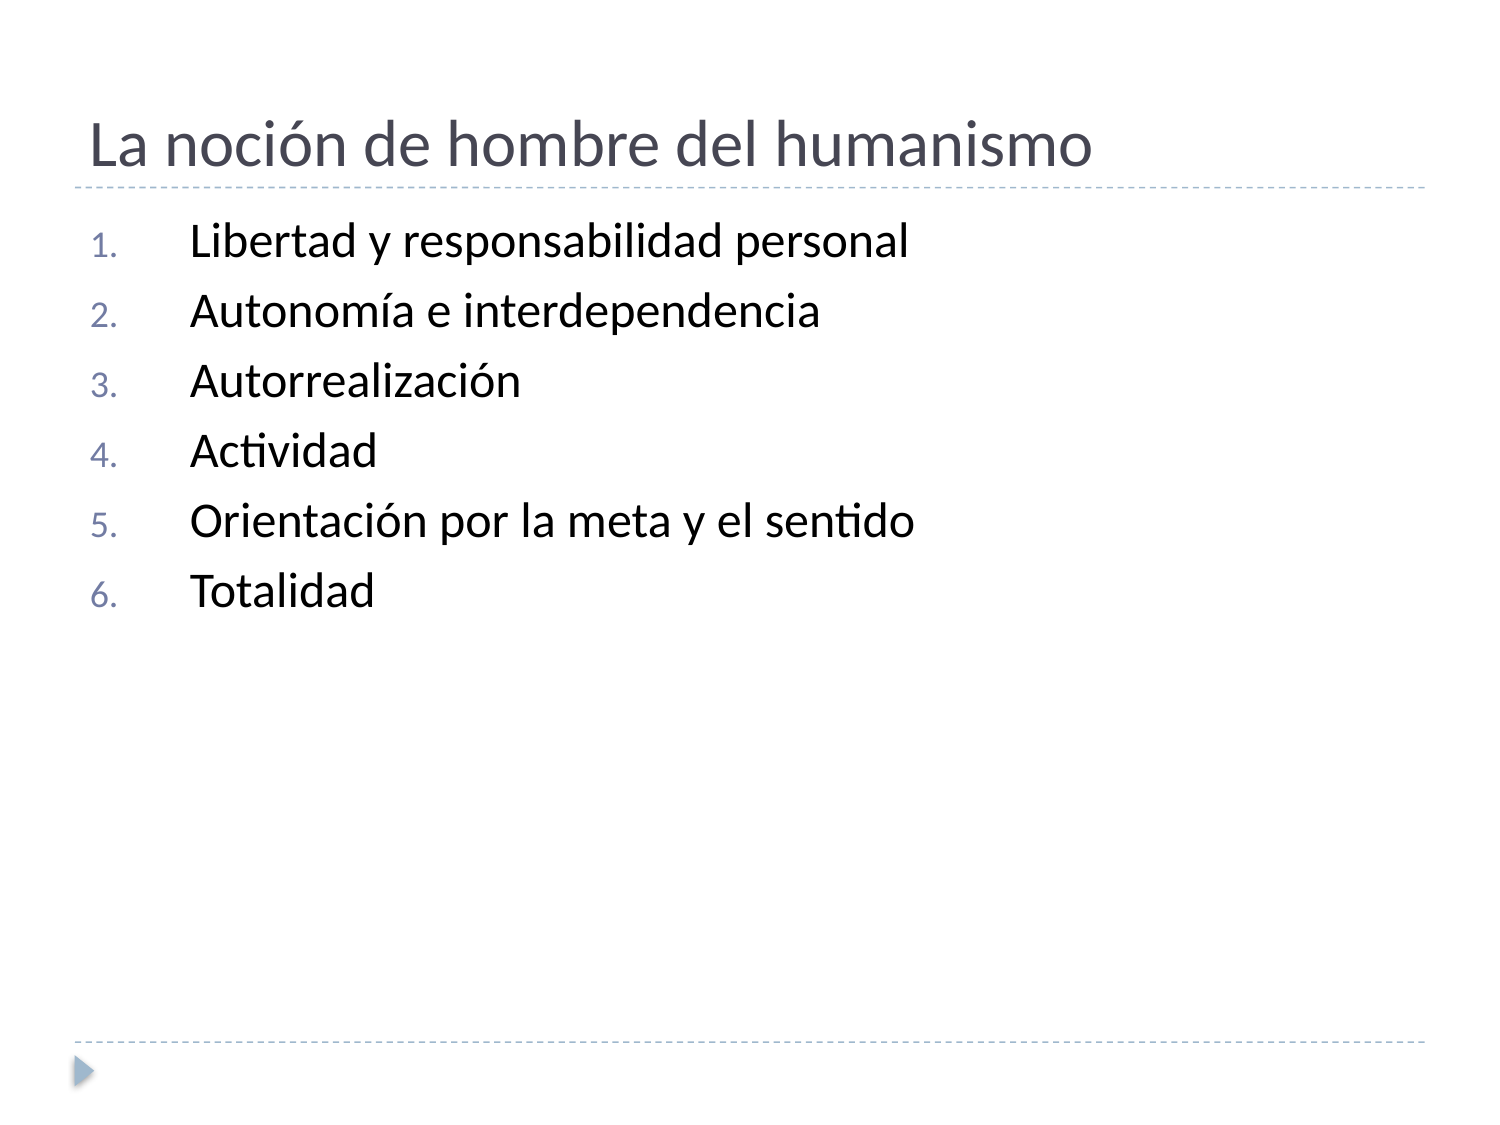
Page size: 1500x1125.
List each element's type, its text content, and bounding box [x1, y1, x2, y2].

title La noción de hombre del humanismo [75, 24, 1425, 188]
list Libertad y responsabilidad personal Autonomía e interdependencia Autorrealización Actividad Orientación por la meta y el sentido Totalidad [75, 200, 1425, 1010]
